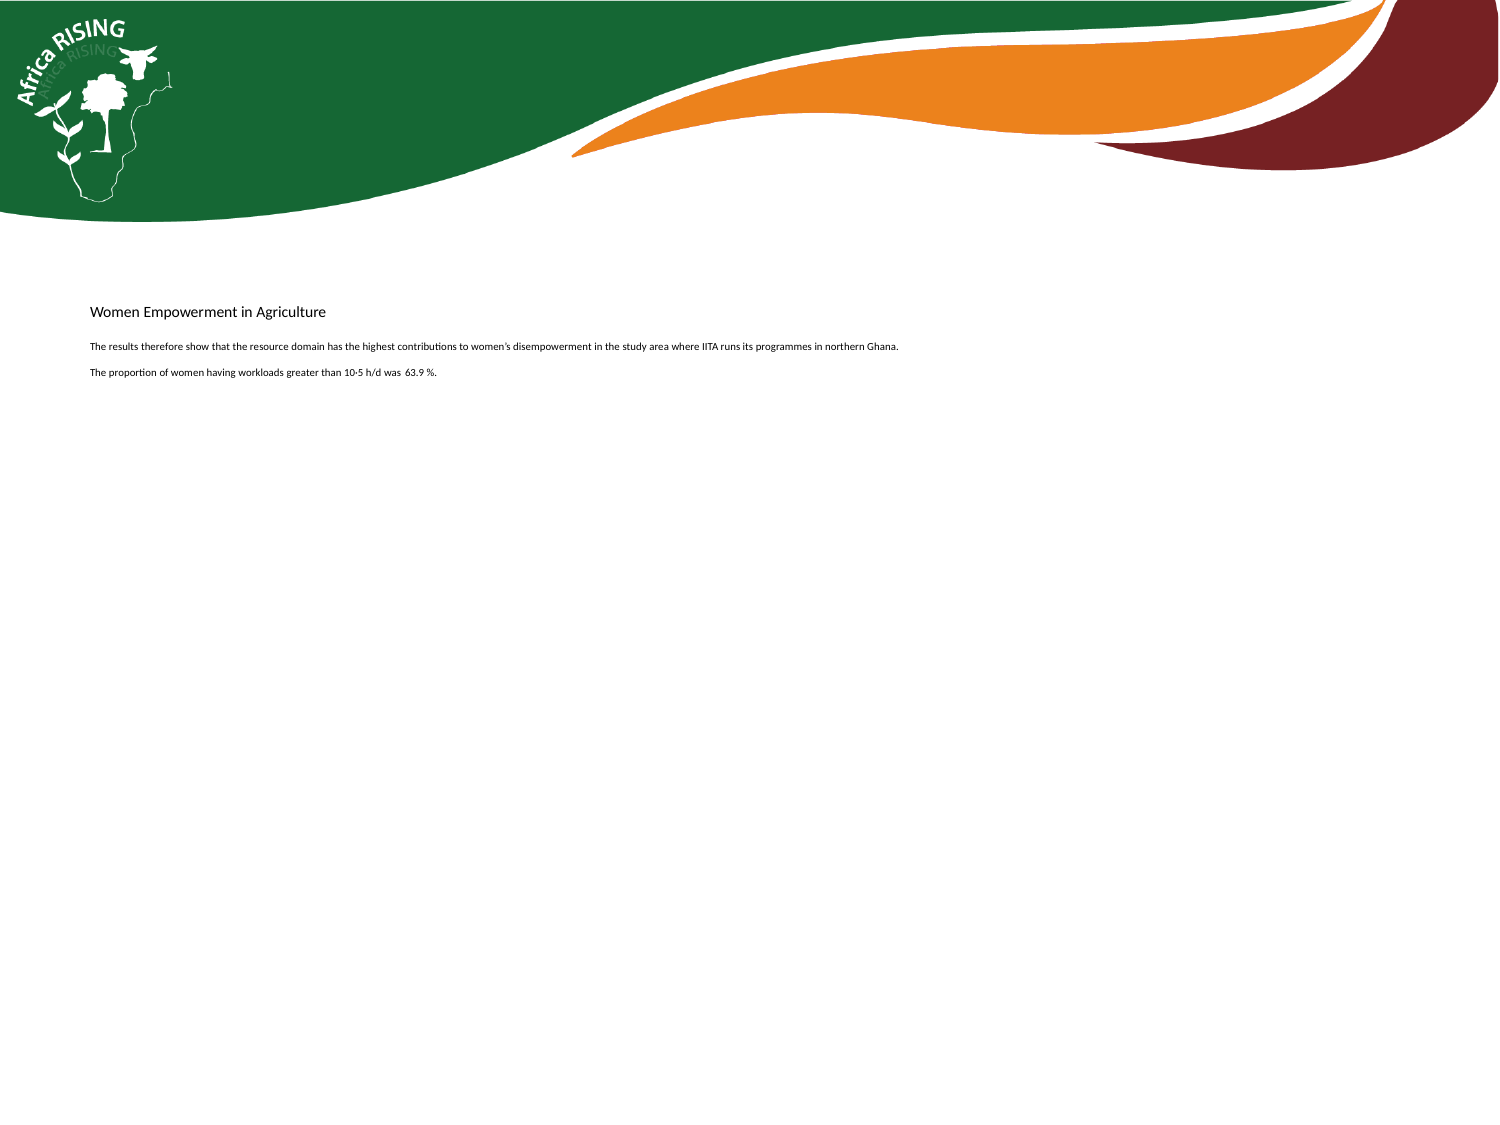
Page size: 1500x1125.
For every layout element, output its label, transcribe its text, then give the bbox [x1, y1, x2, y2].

title Women Empowerment in Agriculture The results therefore show that the resource domain has the highest contributions to women’s disempowerment in the study area where IITA runs its programmes in northern Ghana. The proportion of women having workloads greater than 10·5 h/d was 63.9 %. [75, 200, 1425, 388]
picture [0, 0, 1499, 222]
